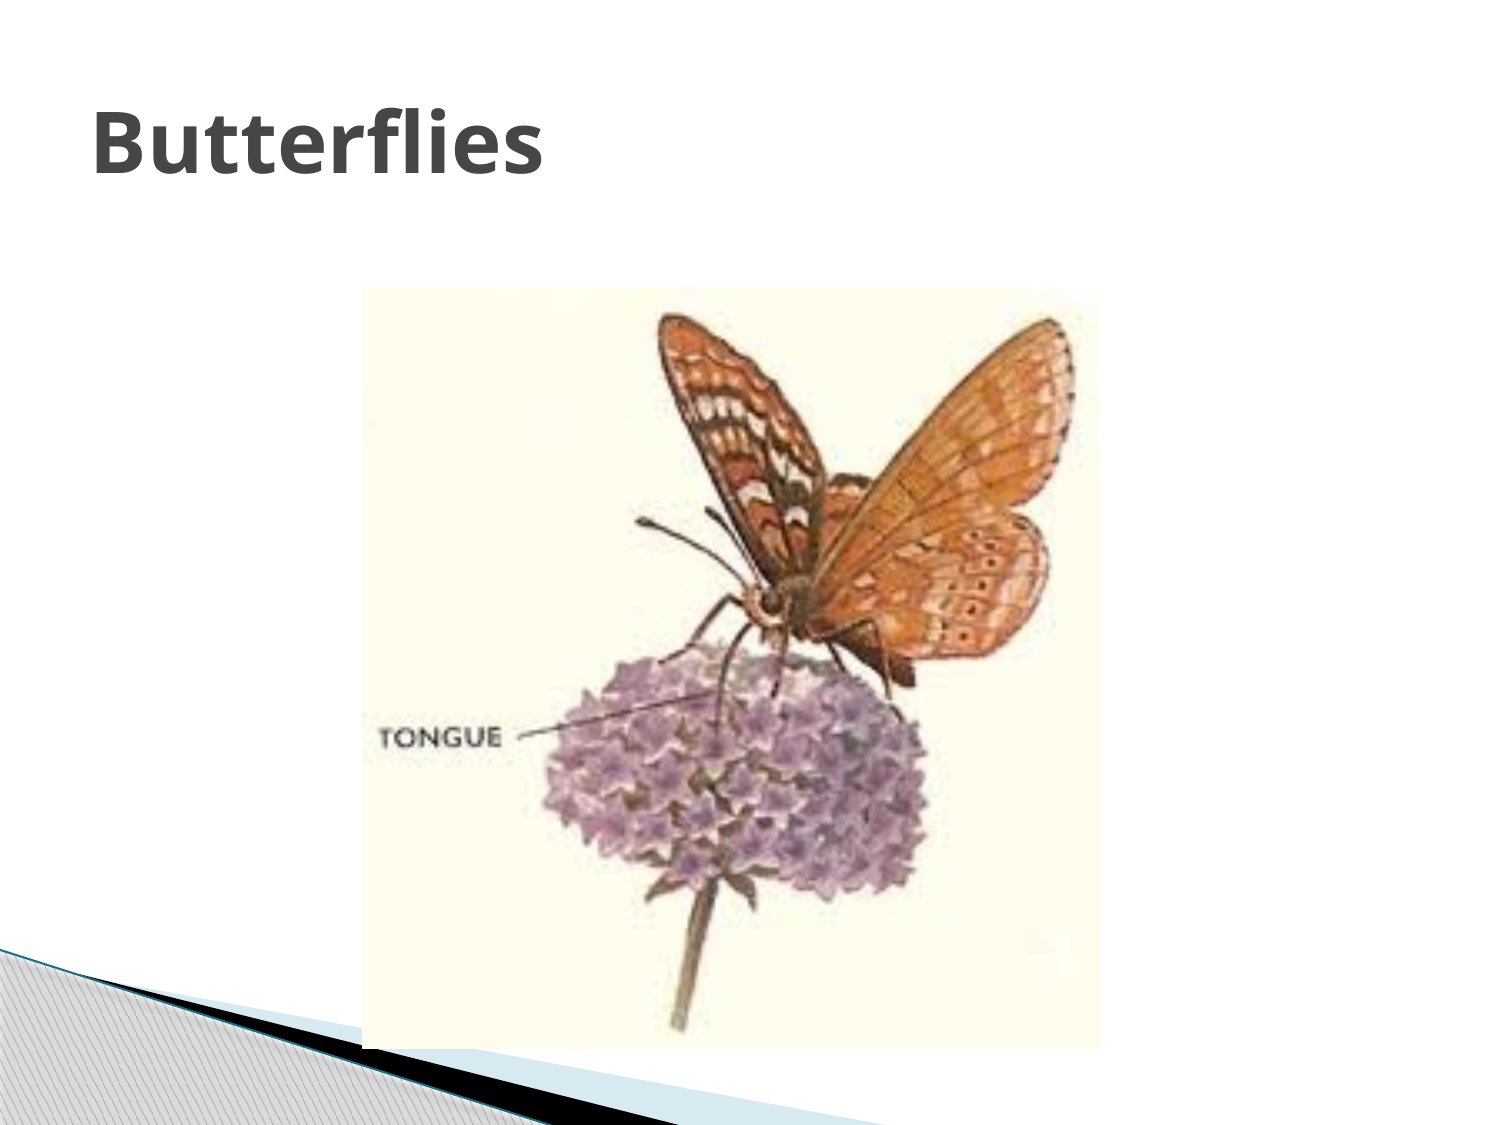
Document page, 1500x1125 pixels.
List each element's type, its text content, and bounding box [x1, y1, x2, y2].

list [362, 287, 1101, 1049]
title Butterflies [75, 45, 1425, 233]
